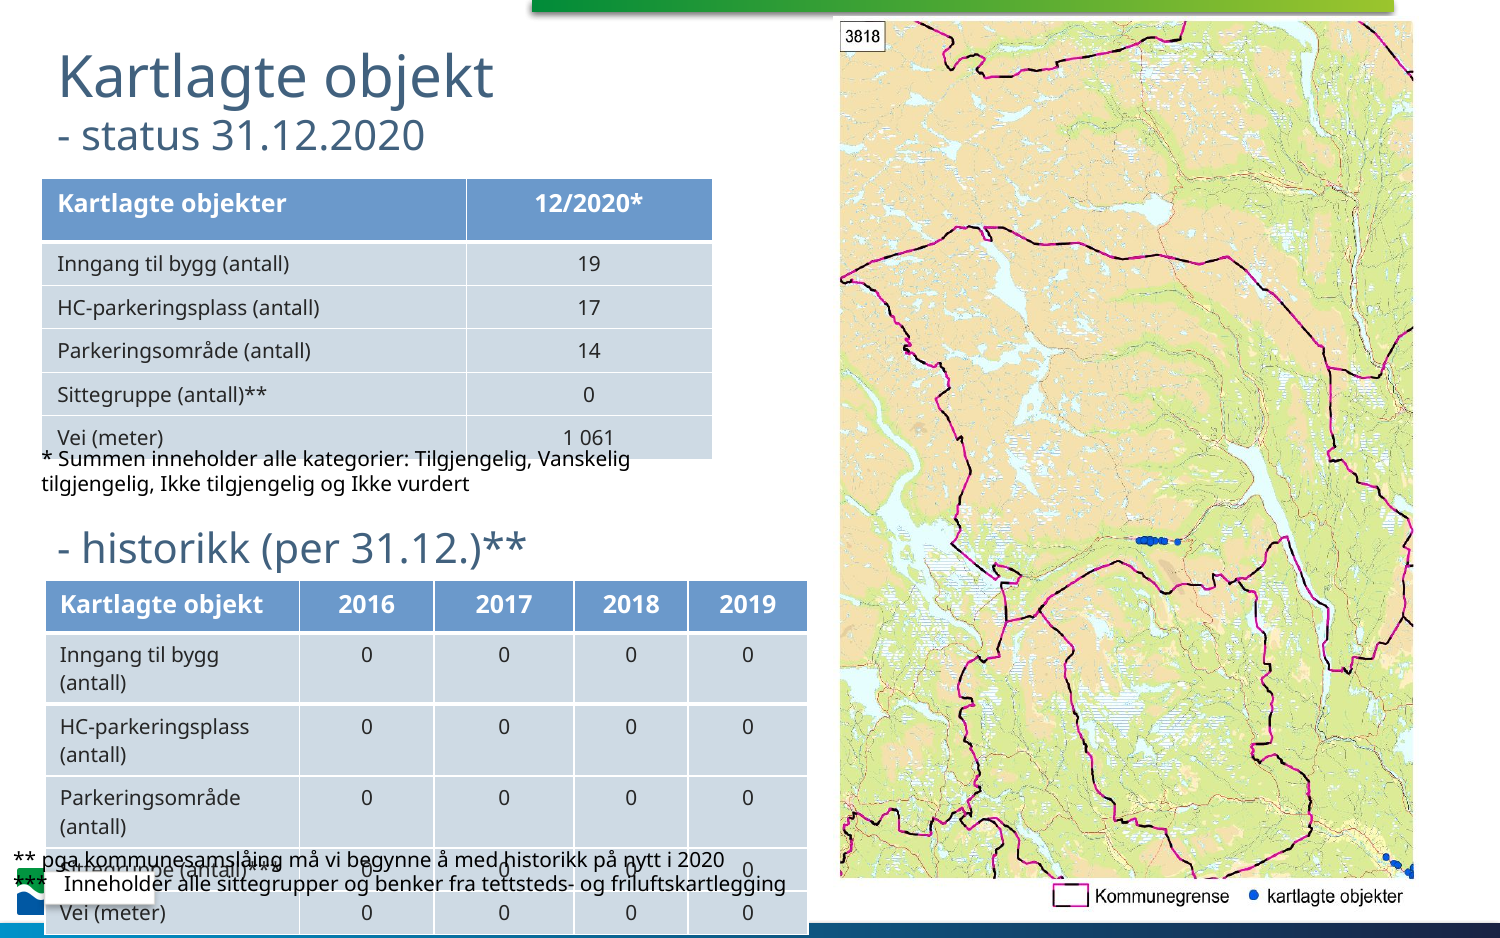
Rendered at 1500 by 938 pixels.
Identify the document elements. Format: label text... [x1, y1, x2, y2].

table_cell Vei (meter) [42, 416, 466, 438]
table_cell Inngang til bygg (antall) [46, 635, 299, 702]
table_cell HC-parkeringsplass (antall) [46, 706, 299, 775]
table_cell Parkeringsområde (antall) [42, 329, 466, 372]
table_cell 0 [435, 706, 573, 775]
table_cell 0 [575, 706, 687, 775]
table_cell 0 [575, 635, 687, 702]
table_cell 0 [689, 892, 807, 934]
table_header 12/2020* [467, 179, 712, 240]
table_cell 0 [689, 706, 807, 775]
table_cell 0 [802, 849, 807, 890]
table_cell 0 [300, 777, 433, 838]
table_cell 0 [435, 904, 573, 934]
table_cell HC-parkeringsplass (antall) [42, 286, 466, 328]
table_header 2018 [575, 581, 687, 631]
table_cell 0 [435, 635, 573, 702]
table_cell 0 [575, 777, 687, 838]
table_header 2016 [300, 581, 433, 631]
table_header 2019 [689, 581, 807, 631]
table_cell 0 [689, 635, 807, 702]
table_cell 0 [300, 635, 433, 702]
table_cell 0 [467, 373, 712, 415]
table_cell 1 061 [467, 416, 712, 459]
text_box ** pga kommunesamslåing må vi begynne å med historikk på nytt i 2020 *** Inneholder alle sittegrupper og benker fra tettsteds- og friluftskartlegging [0, 838, 802, 904]
table_cell Vei (meter) [46, 904, 299, 934]
table_header Kartlagte objekter [42, 179, 466, 240]
table_header 2017 [435, 581, 573, 631]
table_cell Parkeringsområde (antall) [46, 777, 299, 838]
table_cell 0 [435, 777, 573, 838]
table_cell 17 [467, 286, 712, 328]
table_cell 0 [575, 904, 687, 934]
table_cell 0 [300, 904, 433, 934]
table_cell 19 [467, 244, 712, 285]
text_box - historikk (per 31.12.)** [42, 496, 828, 580]
text_box Kartlagte objekt - status 31.12.2020 [42, 24, 828, 167]
table_cell 14 [467, 329, 712, 372]
table_cell Sittegruppe (antall)** [42, 373, 466, 415]
text_box * Summen inneholder alle kategorier: Tilgjengelig, Vanskelig tilgjengelig, Ikke tilgjengelig og Ikke vurdert [26, 438, 711, 504]
table_cell Inngang til bygg (antall) [42, 244, 466, 285]
table_header Kartlagte objekt [46, 581, 299, 631]
table_cell 0 [300, 706, 433, 775]
picture [833, 16, 1419, 913]
table_cell 0 [689, 777, 807, 847]
